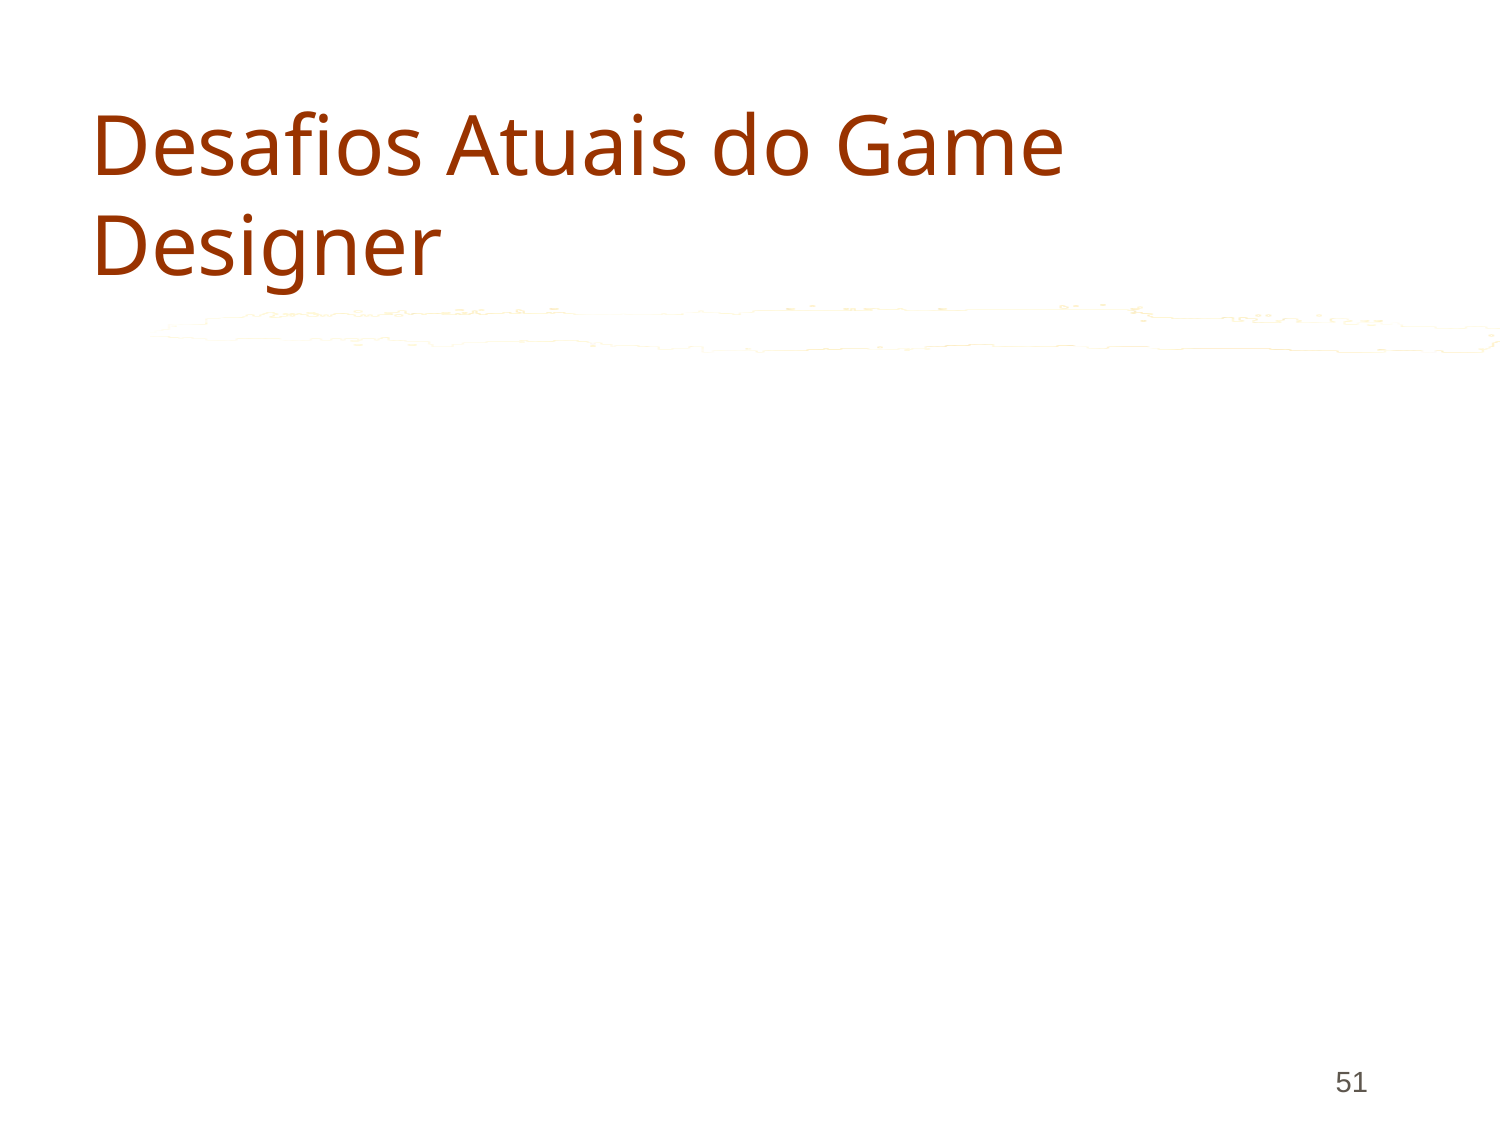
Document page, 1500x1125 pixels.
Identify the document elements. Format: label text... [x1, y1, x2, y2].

title Desafios Atuais do Game Designer [75, 50, 1417, 300]
slide_number 51 [1083, 1021, 1384, 1107]
